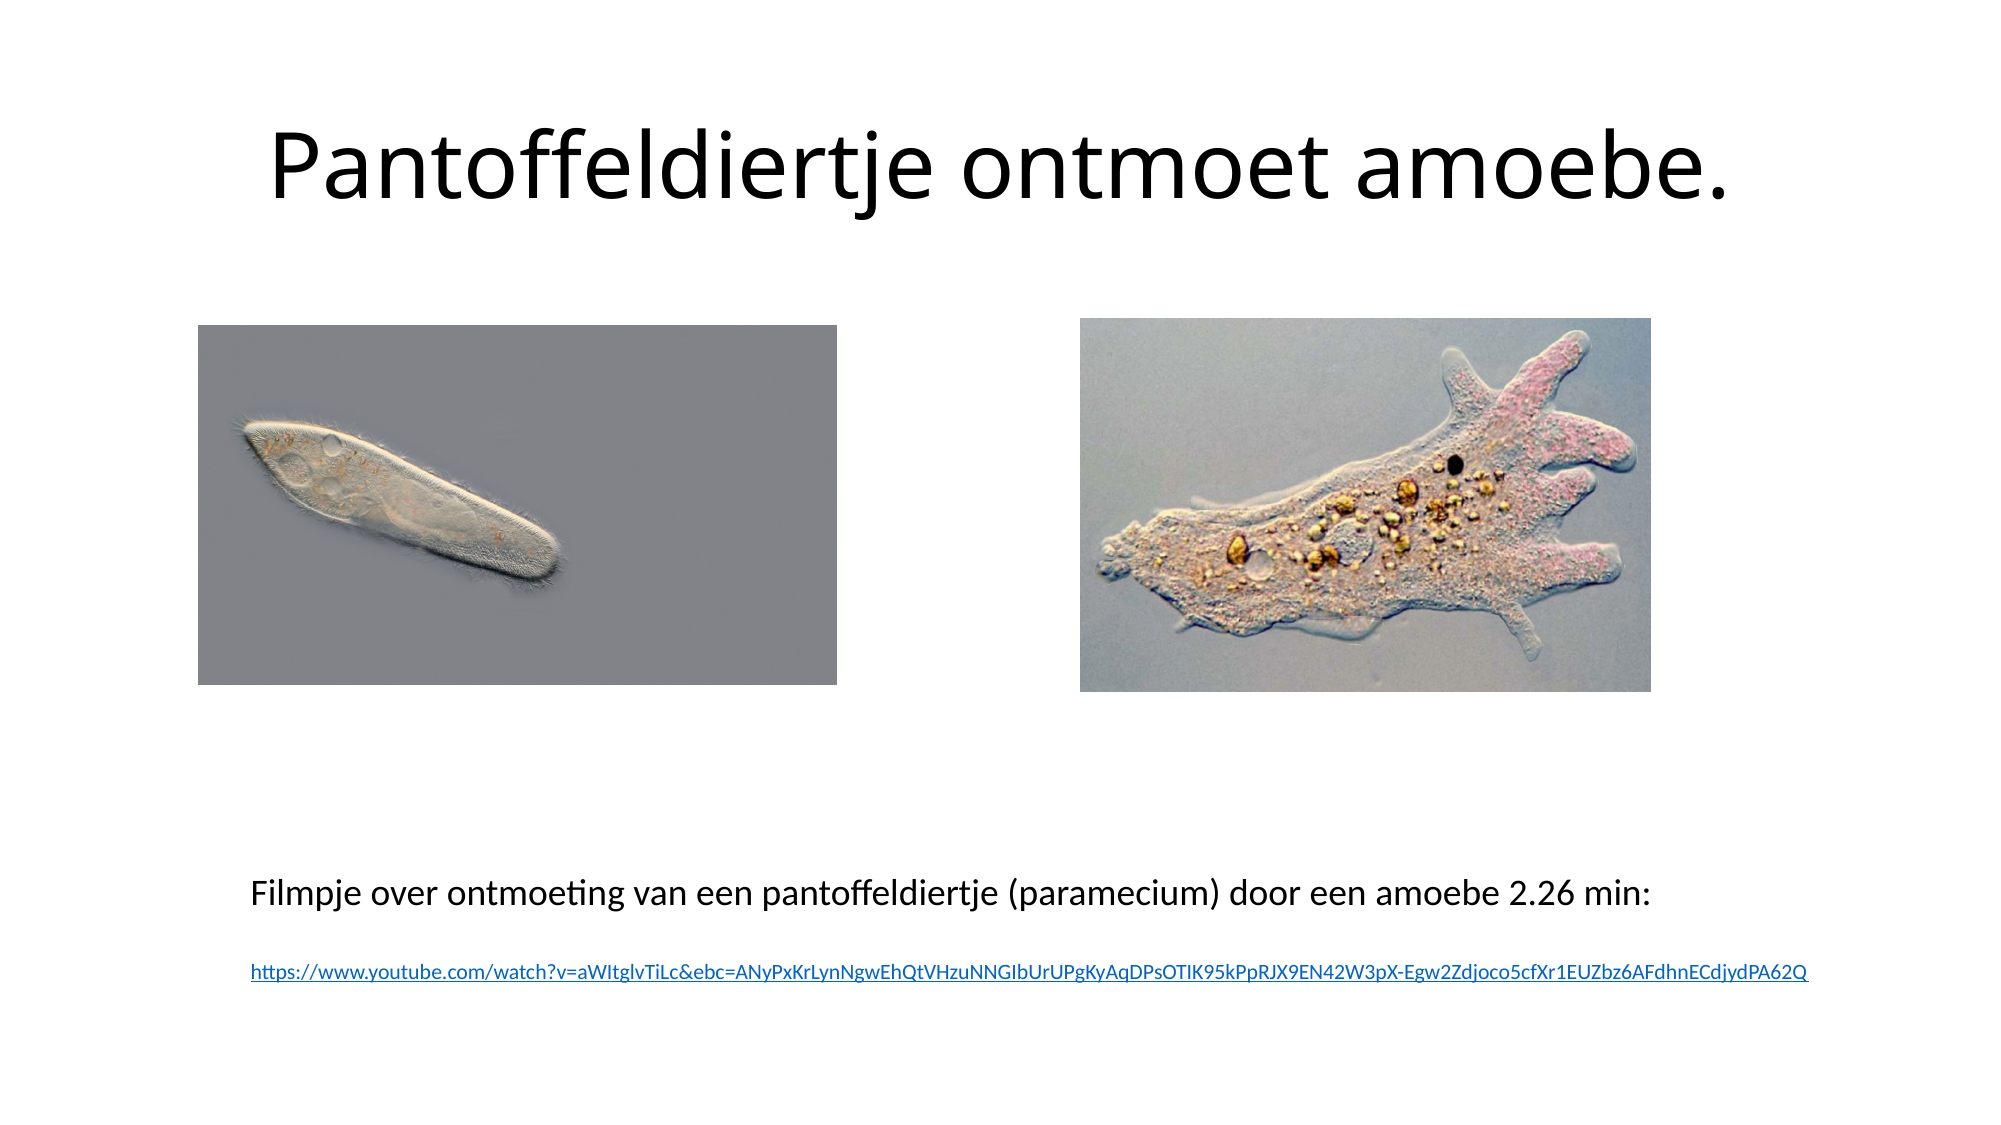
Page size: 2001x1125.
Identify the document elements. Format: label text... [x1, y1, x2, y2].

picture [198, 325, 837, 685]
text_box Filmpje over ontmoeting van een pantoffeldiertje (paramecium) door een amoebe 2.26 min: https://www.youtube.com/watch?v=aWItglvTiLc&ebc=ANyPxKrLynNgwEhQtVHzuNNGIbUrUPgKyAqDPsOTIK95kPpRJX9EN42W3pX-Egw2Zdjoco5cfXr1EUZbz6AFdhnECdjydPA62Q [235, 860, 2000, 1037]
title Pantoffeldiertje ontmoet amoebe. [137, 59, 1863, 278]
picture [1080, 318, 1651, 692]
